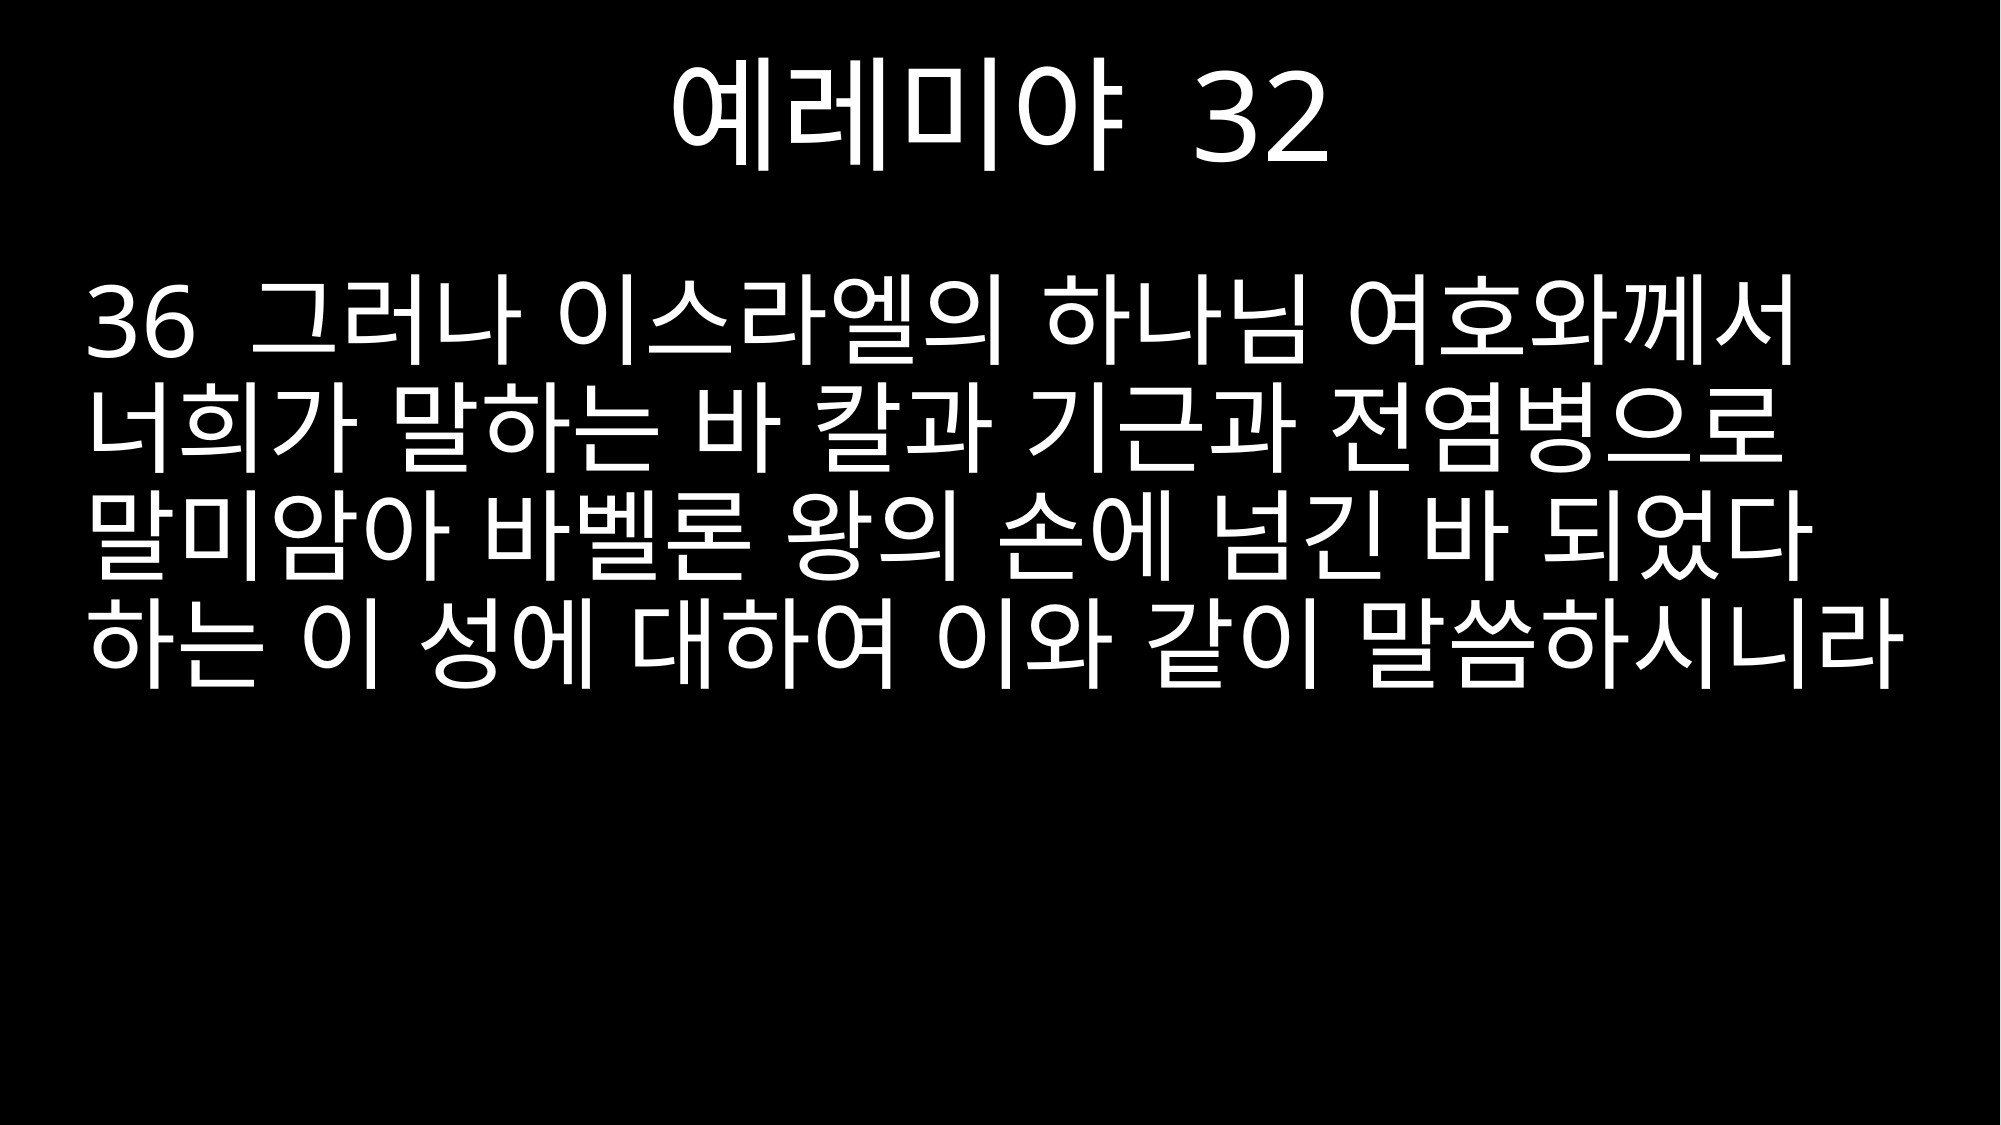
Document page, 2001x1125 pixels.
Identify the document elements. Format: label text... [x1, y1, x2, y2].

list 36 그러나 이스라엘의 하나님 여호와께서 너희가 말하는 바 칼과 기근과 전염병으로 말미암아 바벨론 왕의 손에 넘긴 바 되었다 하는 이 성에 대하여 이와 같이 말씀하시니라 [69, 263, 1953, 423]
picture [0, 0, 2001, 1125]
footer 예레미야 32 [0, 32, 2000, 192]
